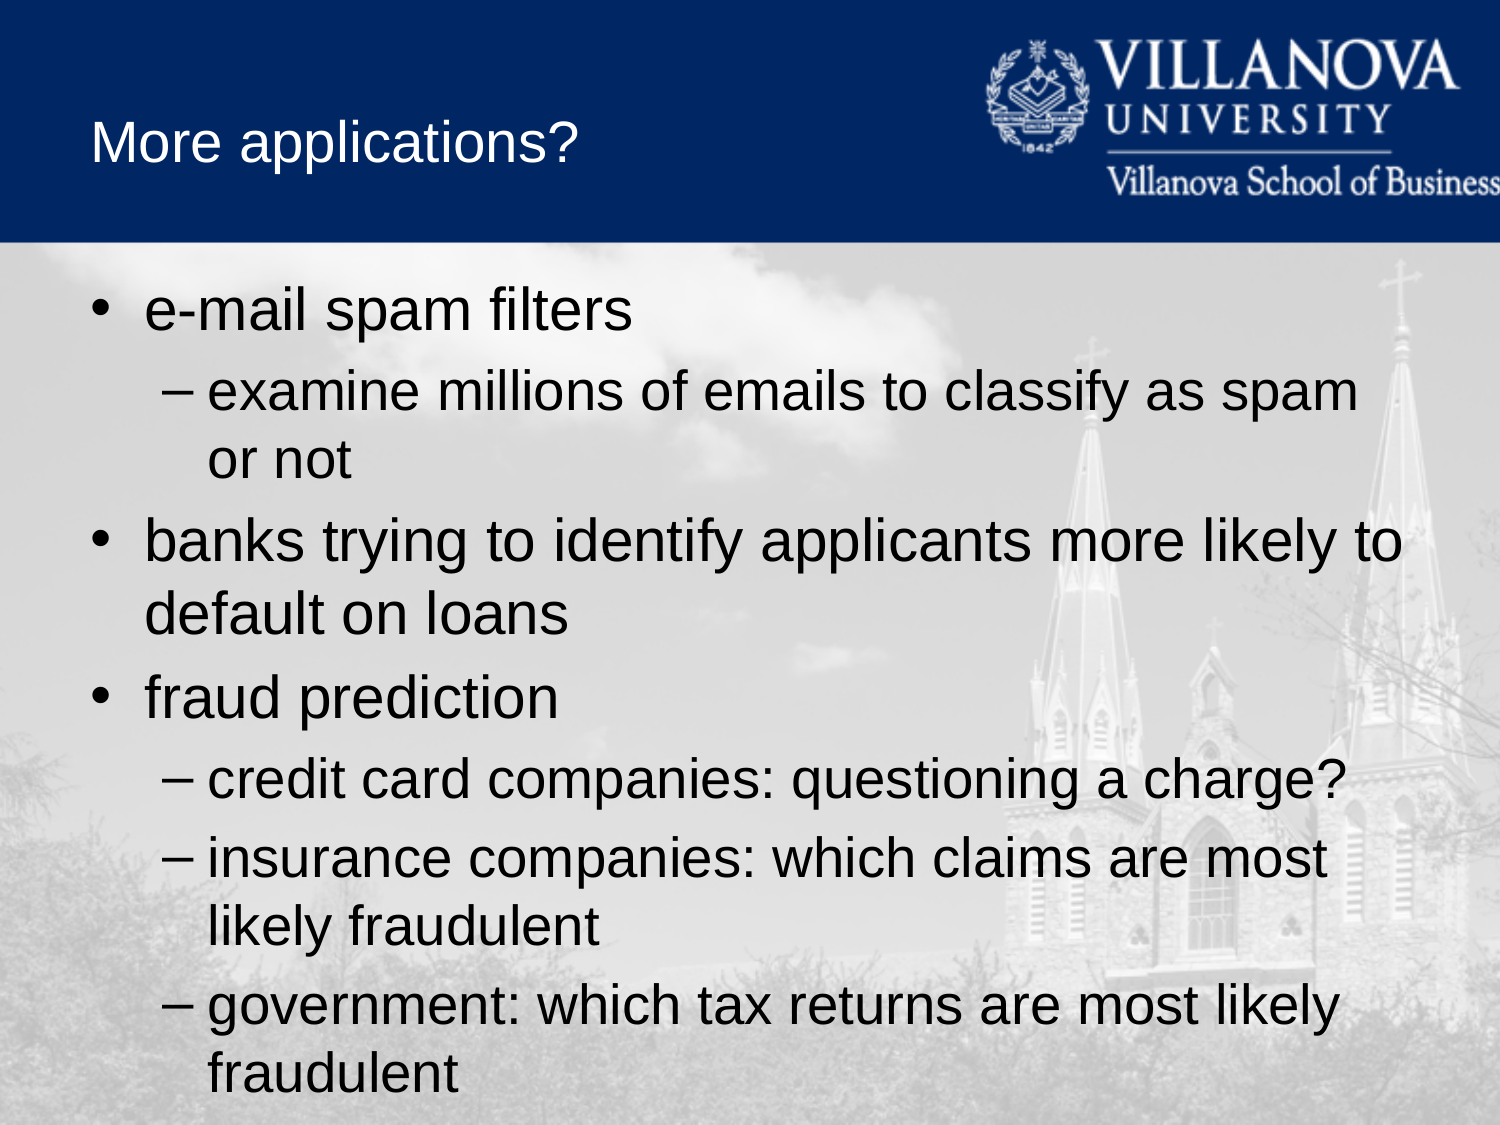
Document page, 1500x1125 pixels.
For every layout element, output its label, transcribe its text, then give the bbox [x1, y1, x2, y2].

list e-mail spam filters examine millions of emails to classify as spam or not banks trying to identify applicants more likely to default on loans fraud prediction credit card companies: questioning a charge? insurance companies: which claims are most likely fraudulent government: which tax returns are most likely fraudulent [75, 262, 1425, 1125]
picture [0, 0, 1500, 1125]
title More applications? [75, 45, 1425, 233]
